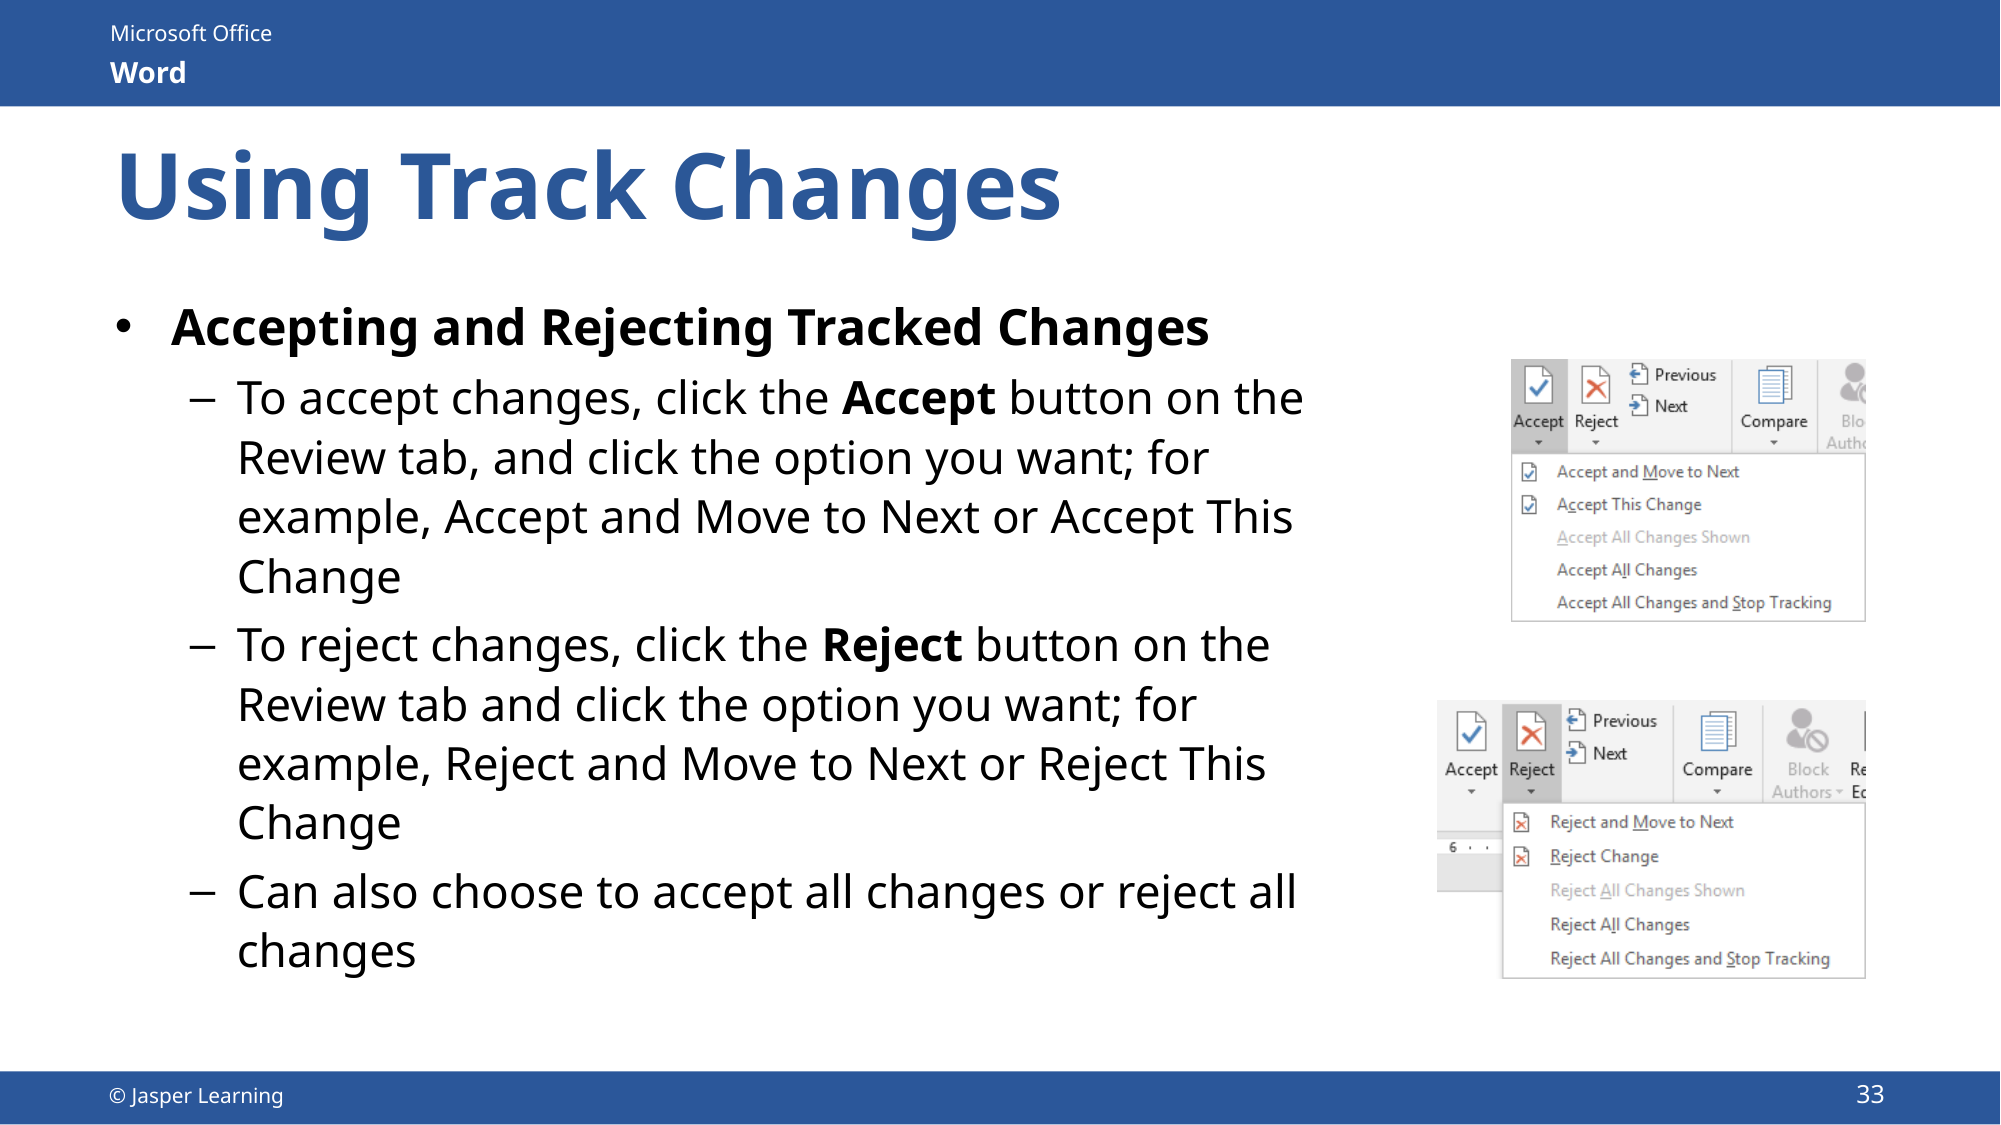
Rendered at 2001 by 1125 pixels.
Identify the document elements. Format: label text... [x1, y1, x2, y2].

slide_number 33 [1433, 1065, 1900, 1125]
picture [1436, 700, 1866, 979]
list Accepting and Rejecting Tracked Changes To accept changes, click the Accept button on the Review tab, and click the option you want; for example, Accept and Move to Next or Accept This Change To reject changes, click the Reject button on the Review tab and click the option you want; for example, Reject and Move to Next or Reject This Change Can also choose to accept all changes or reject all changes [99, 283, 1383, 1026]
title Using Track Changes [99, 118, 1866, 248]
footer © Jasper Learning [94, 1066, 769, 1125]
picture [1511, 359, 1866, 622]
